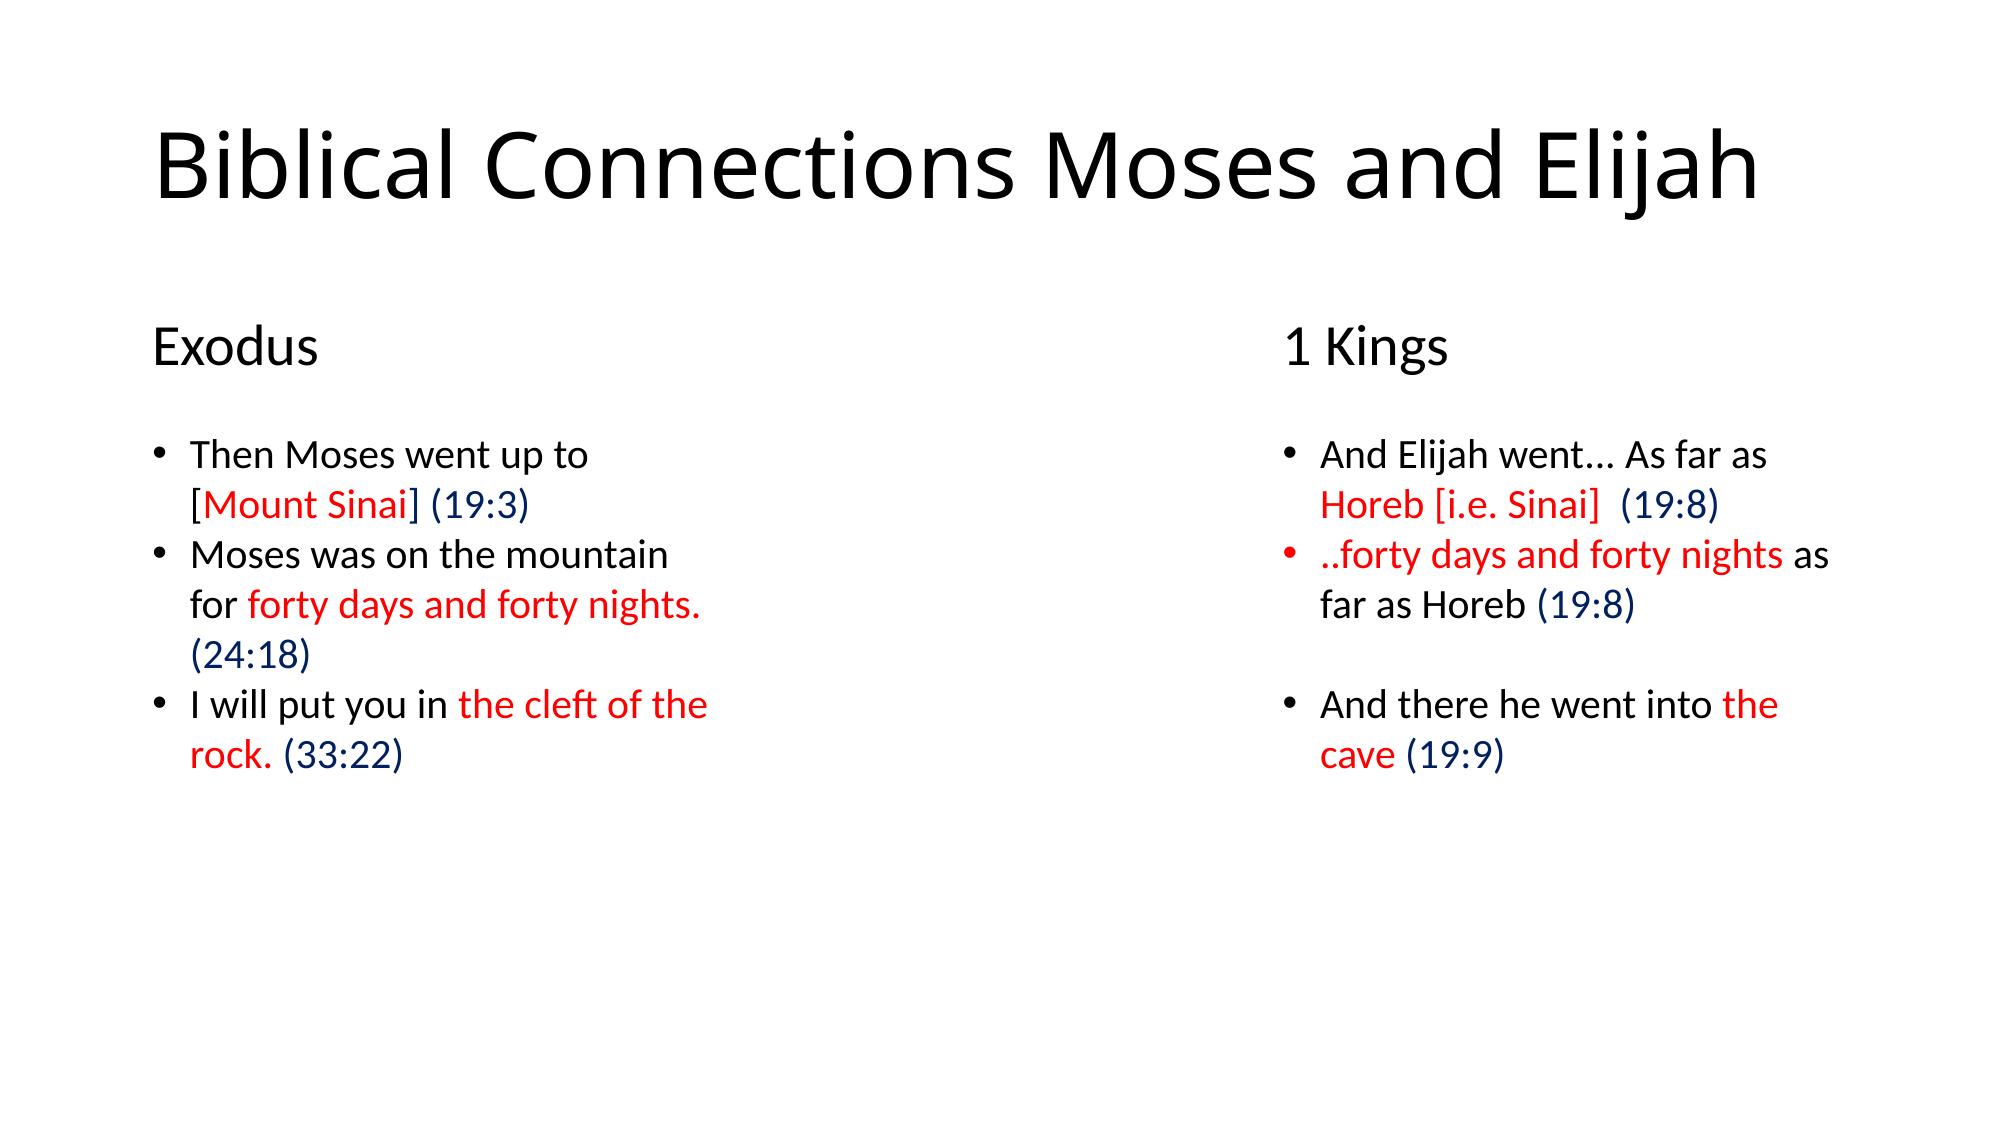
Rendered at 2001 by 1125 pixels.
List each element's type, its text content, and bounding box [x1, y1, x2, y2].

title Biblical Connections Moses and Elijah [137, 59, 1863, 278]
list Exodus Then Moses went up to [Mount Sinai] (19:3) Moses was on the mountain for forty days and forty nights. (24:18) I will put you in the cleft of the rock. (33:22) 1 Kings And Elijah went... As far as Horeb [i.e. Sinai] (19:8) ..forty days and forty nights as far as Horeb (19:8) And there he went into the cave (19:9) [137, 299, 1863, 1014]
